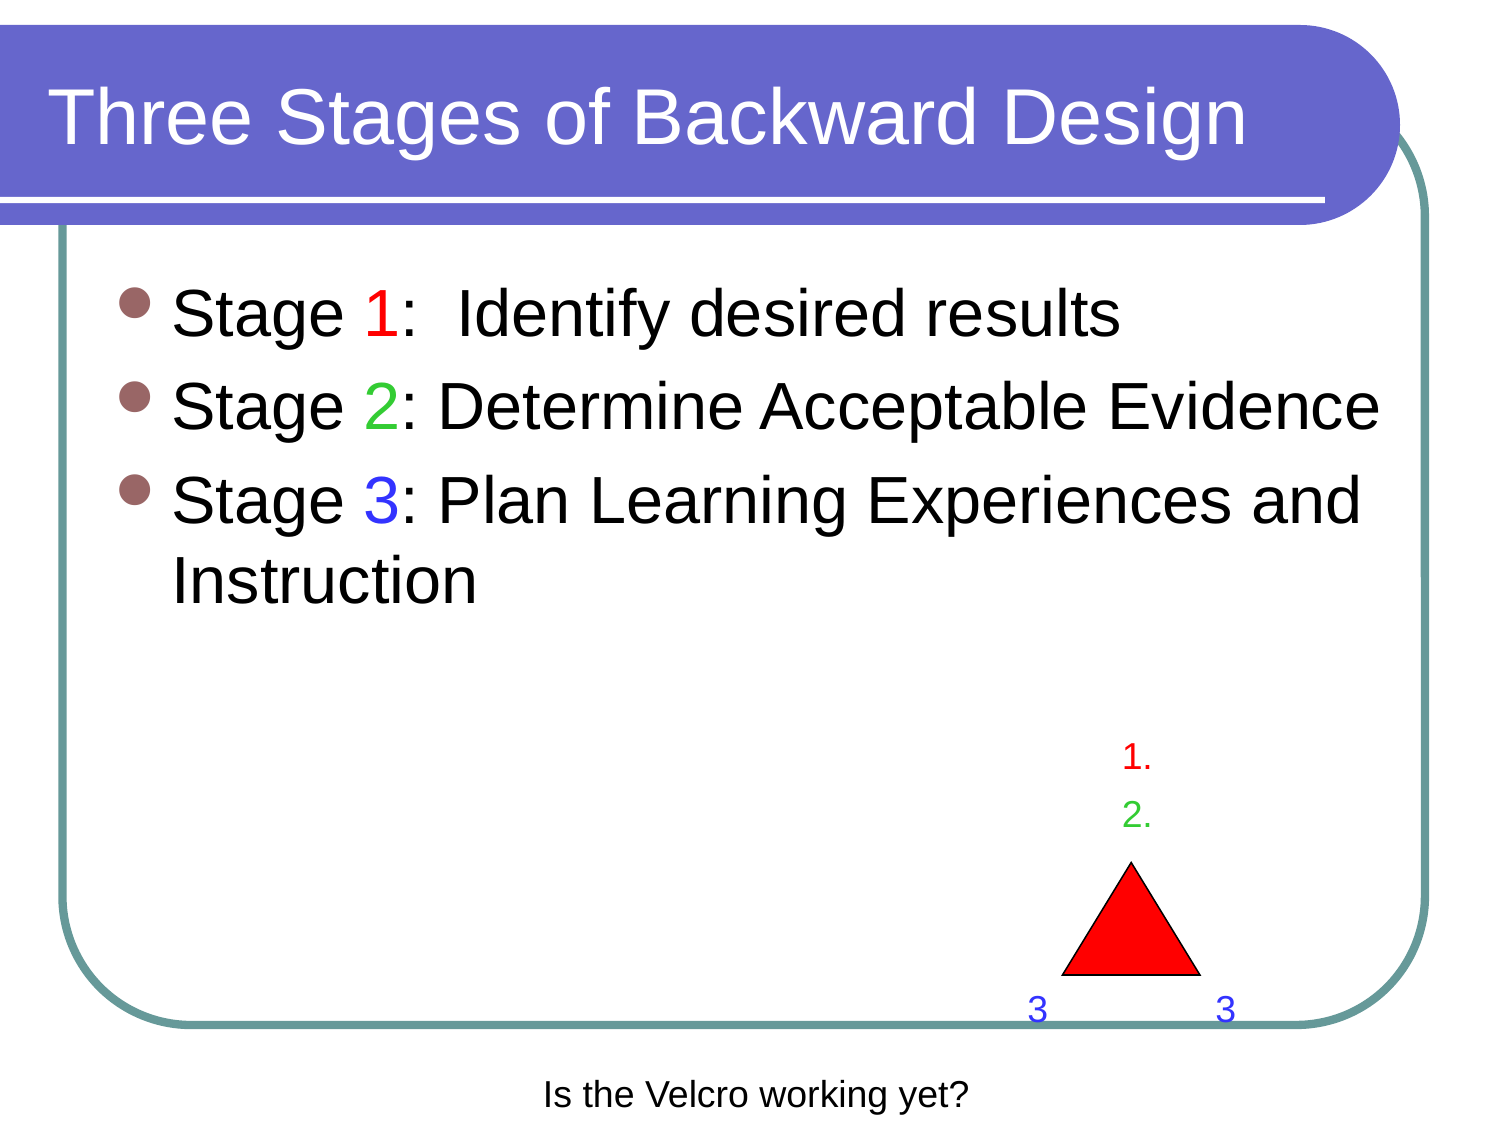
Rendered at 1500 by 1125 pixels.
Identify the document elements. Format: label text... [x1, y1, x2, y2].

title Three Stages of Backward Design [31, 37, 1348, 188]
text_box 1. 2. [1099, 724, 1175, 843]
list Stage 1: Identify desired results Stage 2: Determine Acceptable Evidence Stage 3: Plan Learning Experiences and Instruction [99, 262, 1401, 988]
text_box 3 3 [1012, 977, 1263, 1038]
text_box Is the Velcro working yet? [224, 1062, 1288, 1123]
text_box [1062, 862, 1200, 976]
